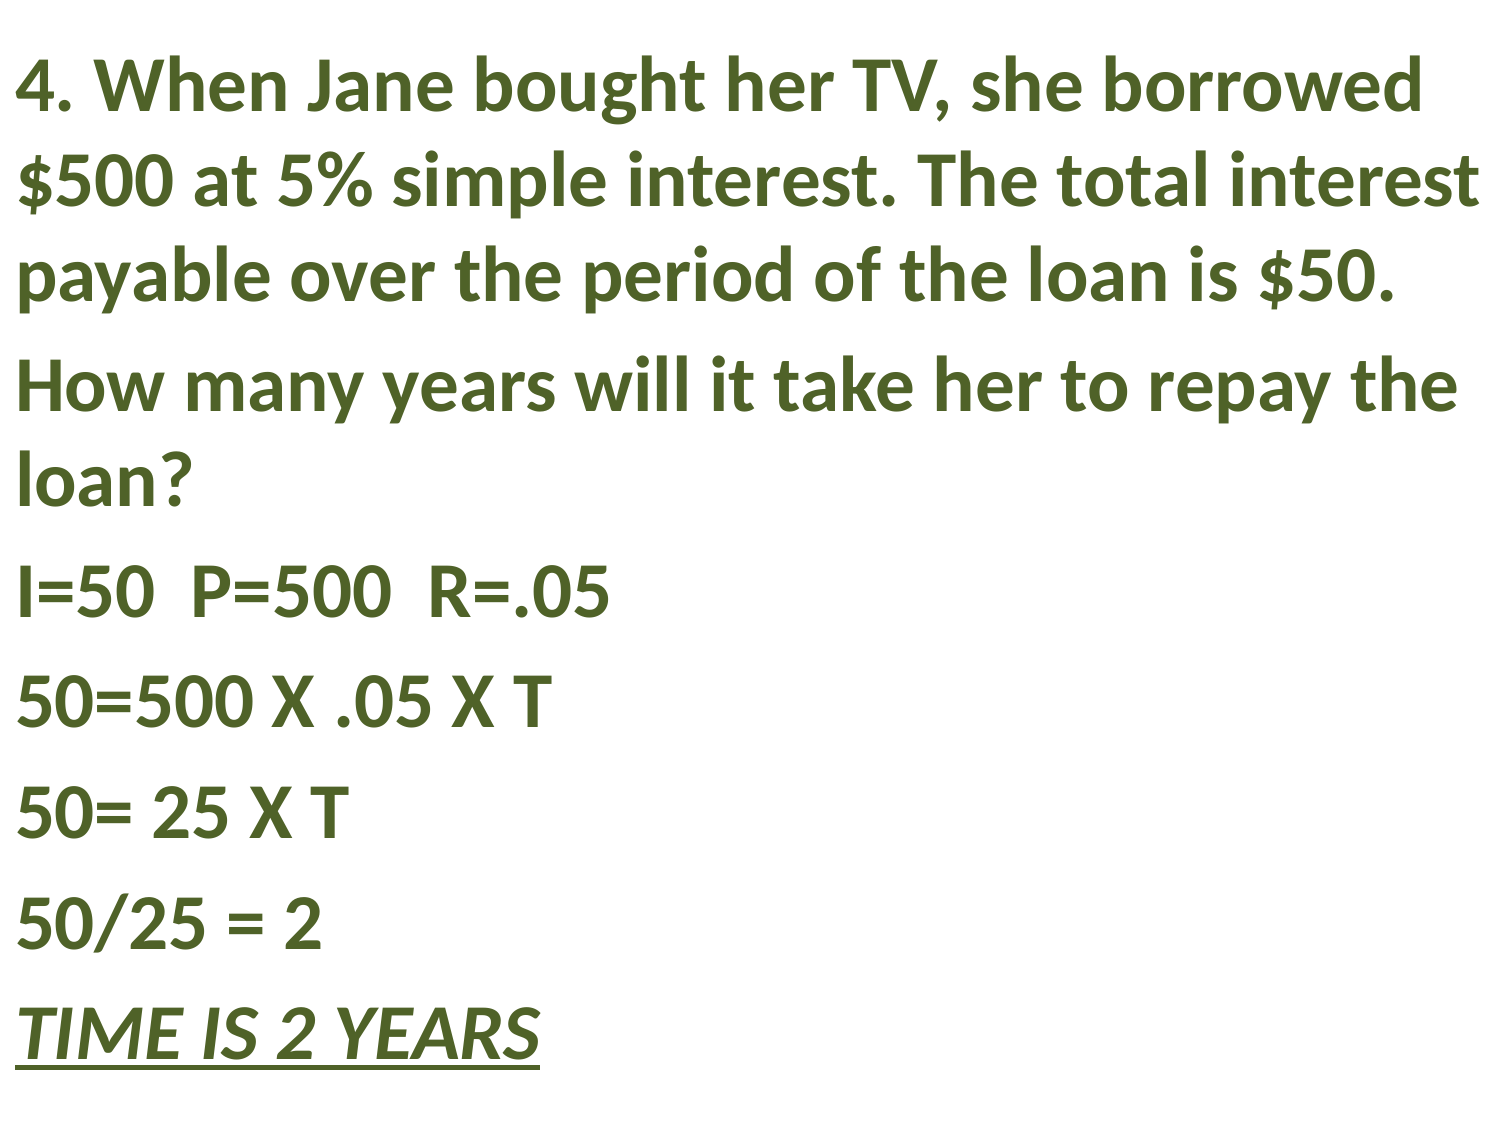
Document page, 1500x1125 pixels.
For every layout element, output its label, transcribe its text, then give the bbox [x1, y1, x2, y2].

subtitle 4. When Jane bought her TV, she borrowed $500 at 5% simple interest. The total interest payable over the period of the loan is $50. How many years will it take her to repay the loan? I=50 P=500 R=.05 50=500 X .05 X T 50= 25 X T 50/25 = 2 TIME IS 2 YEARS [0, 24, 1498, 1125]
